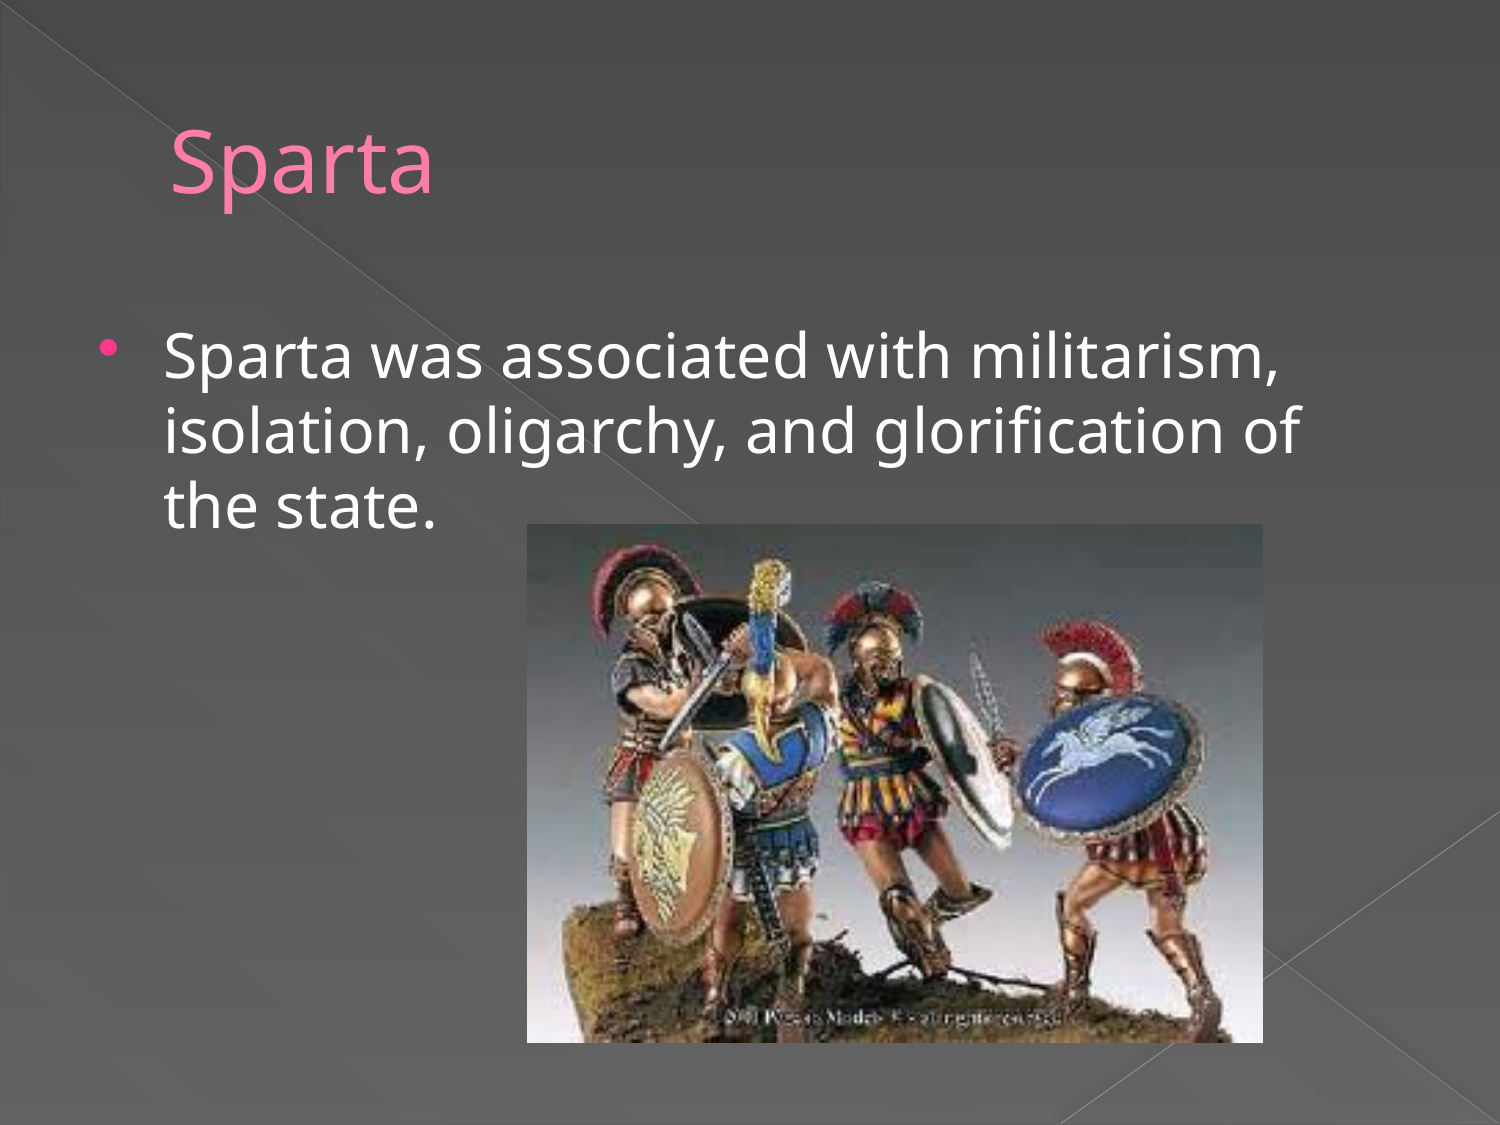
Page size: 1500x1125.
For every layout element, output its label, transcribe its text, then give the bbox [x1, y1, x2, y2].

list Sparta was associated with militarism, isolation, oligarchy, and glorification of the state. [75, 308, 1425, 1059]
title Sparta [75, 43, 1425, 274]
picture [526, 524, 1263, 1044]
